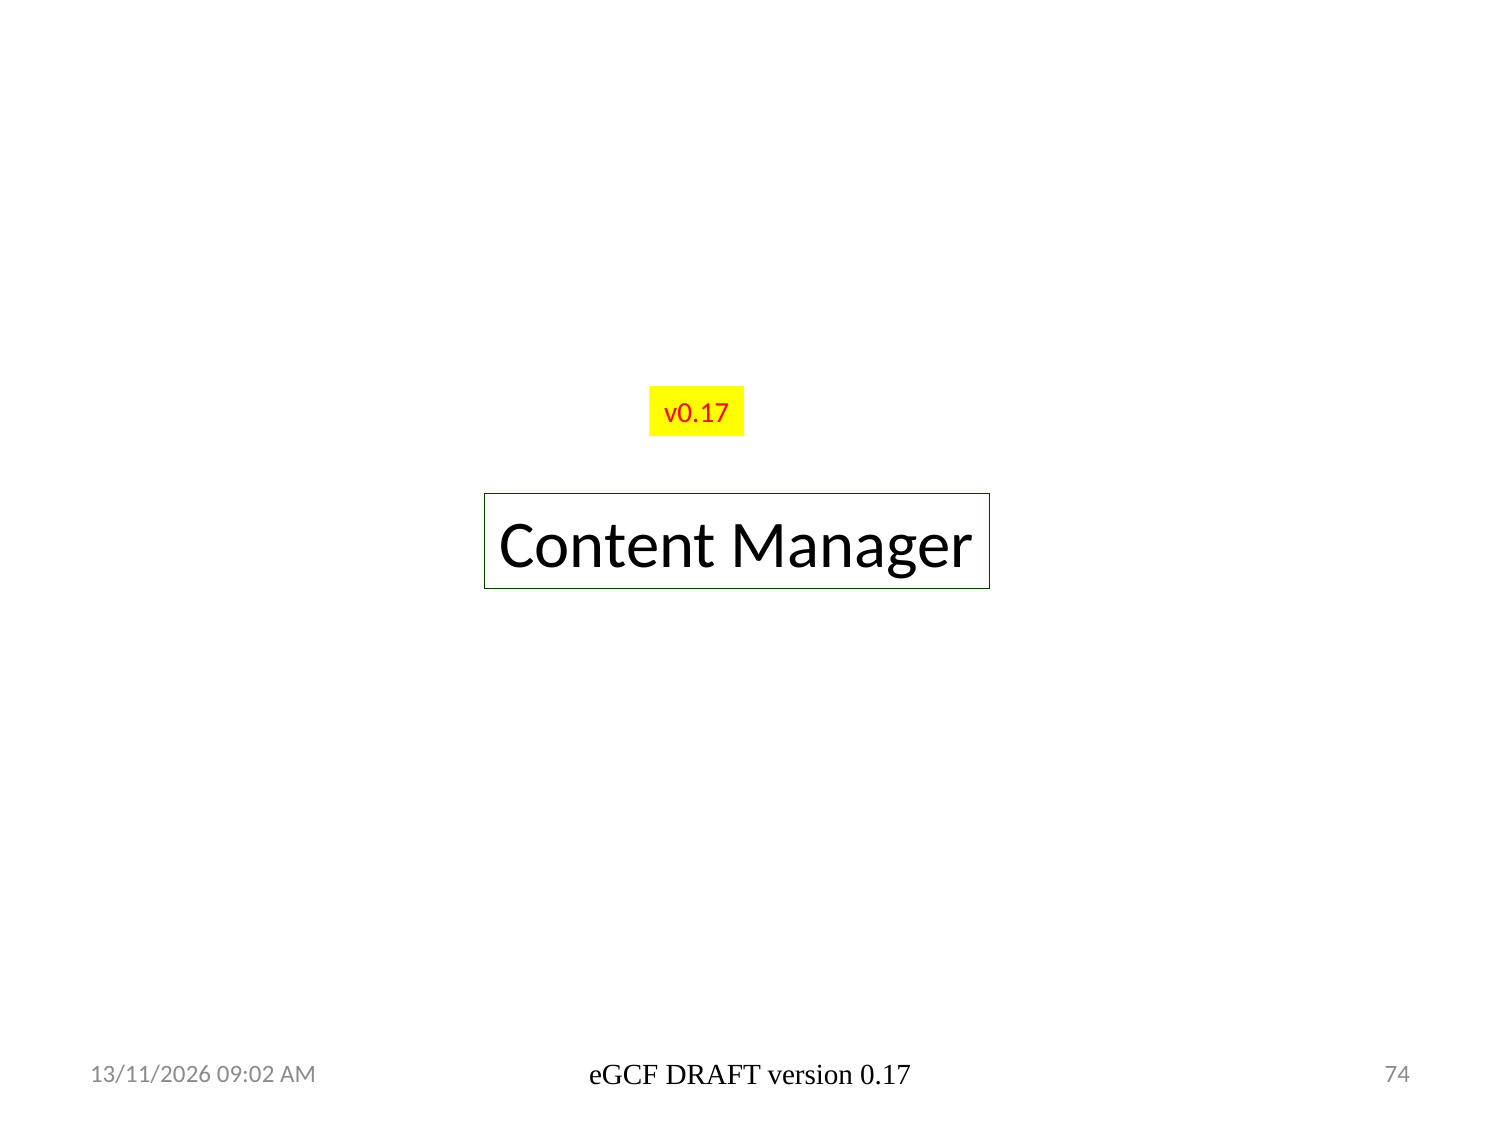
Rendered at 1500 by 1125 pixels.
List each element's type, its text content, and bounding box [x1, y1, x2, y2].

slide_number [75, 1042, 425, 1103]
text_box v0.17 [649, 386, 745, 436]
footer eGCF DRAFT version 0.17 [512, 1042, 988, 1103]
slide_number 74 [1074, 1042, 1425, 1103]
text_box Content Manager [484, 493, 990, 589]
